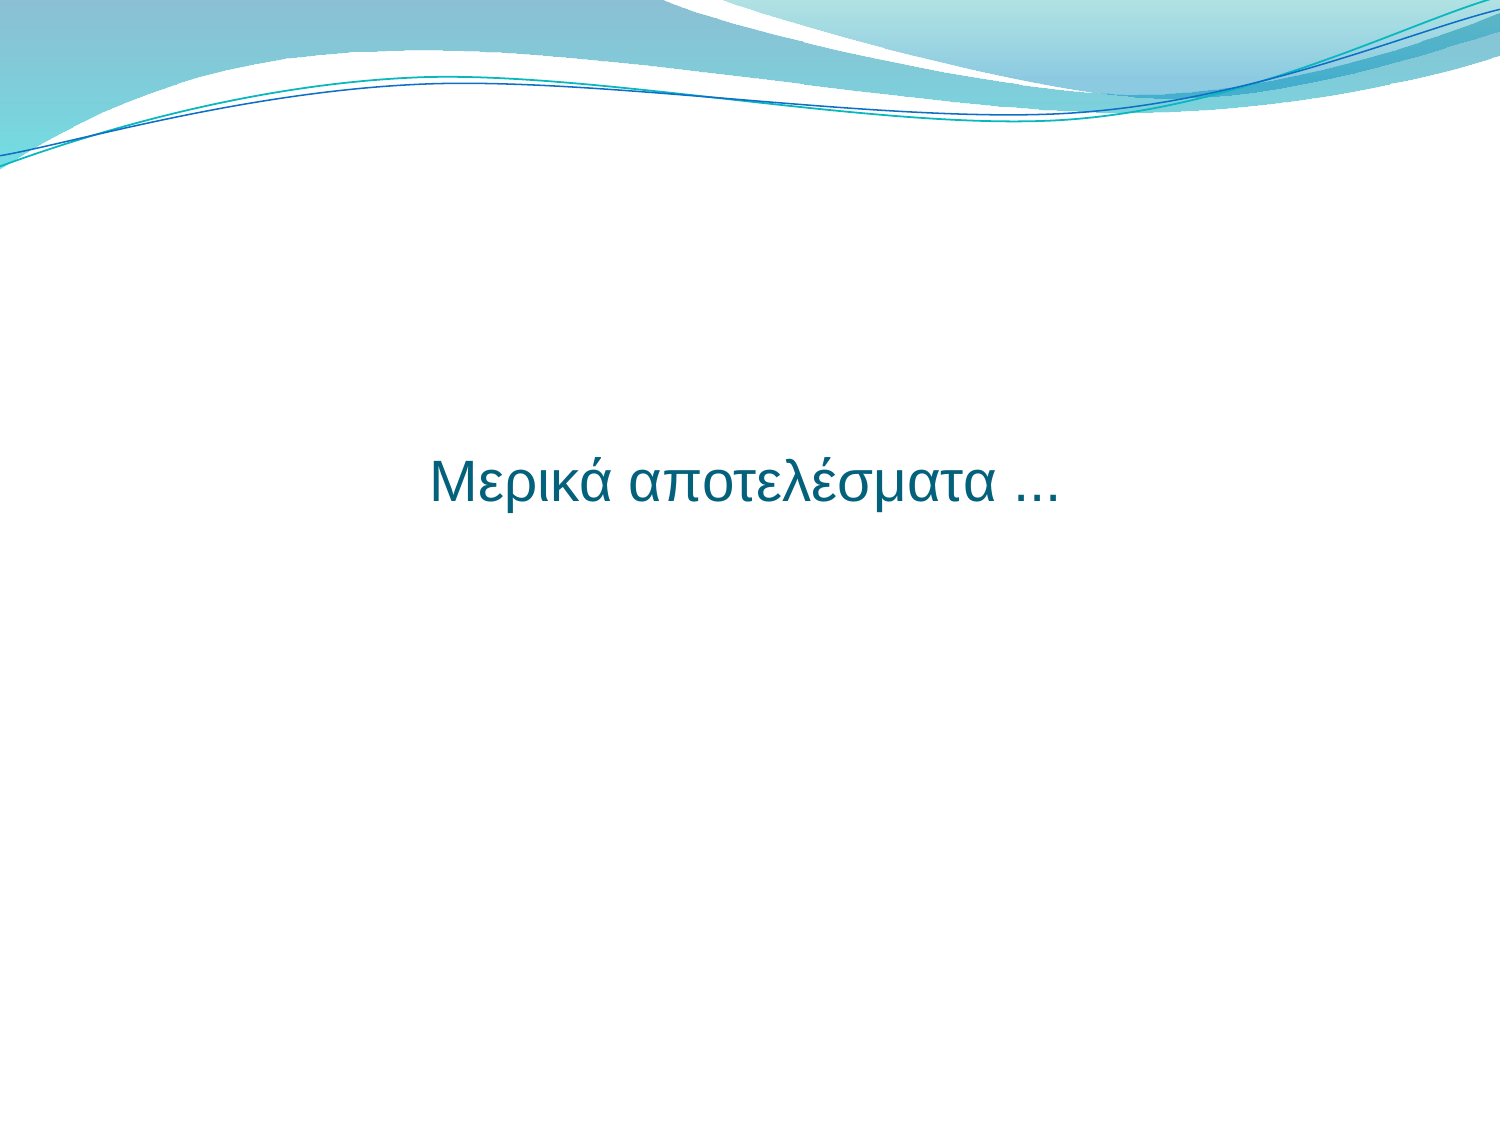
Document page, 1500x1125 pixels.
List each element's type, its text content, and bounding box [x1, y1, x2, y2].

title Μερικά αποτελέσματα ... [64, 420, 1428, 514]
